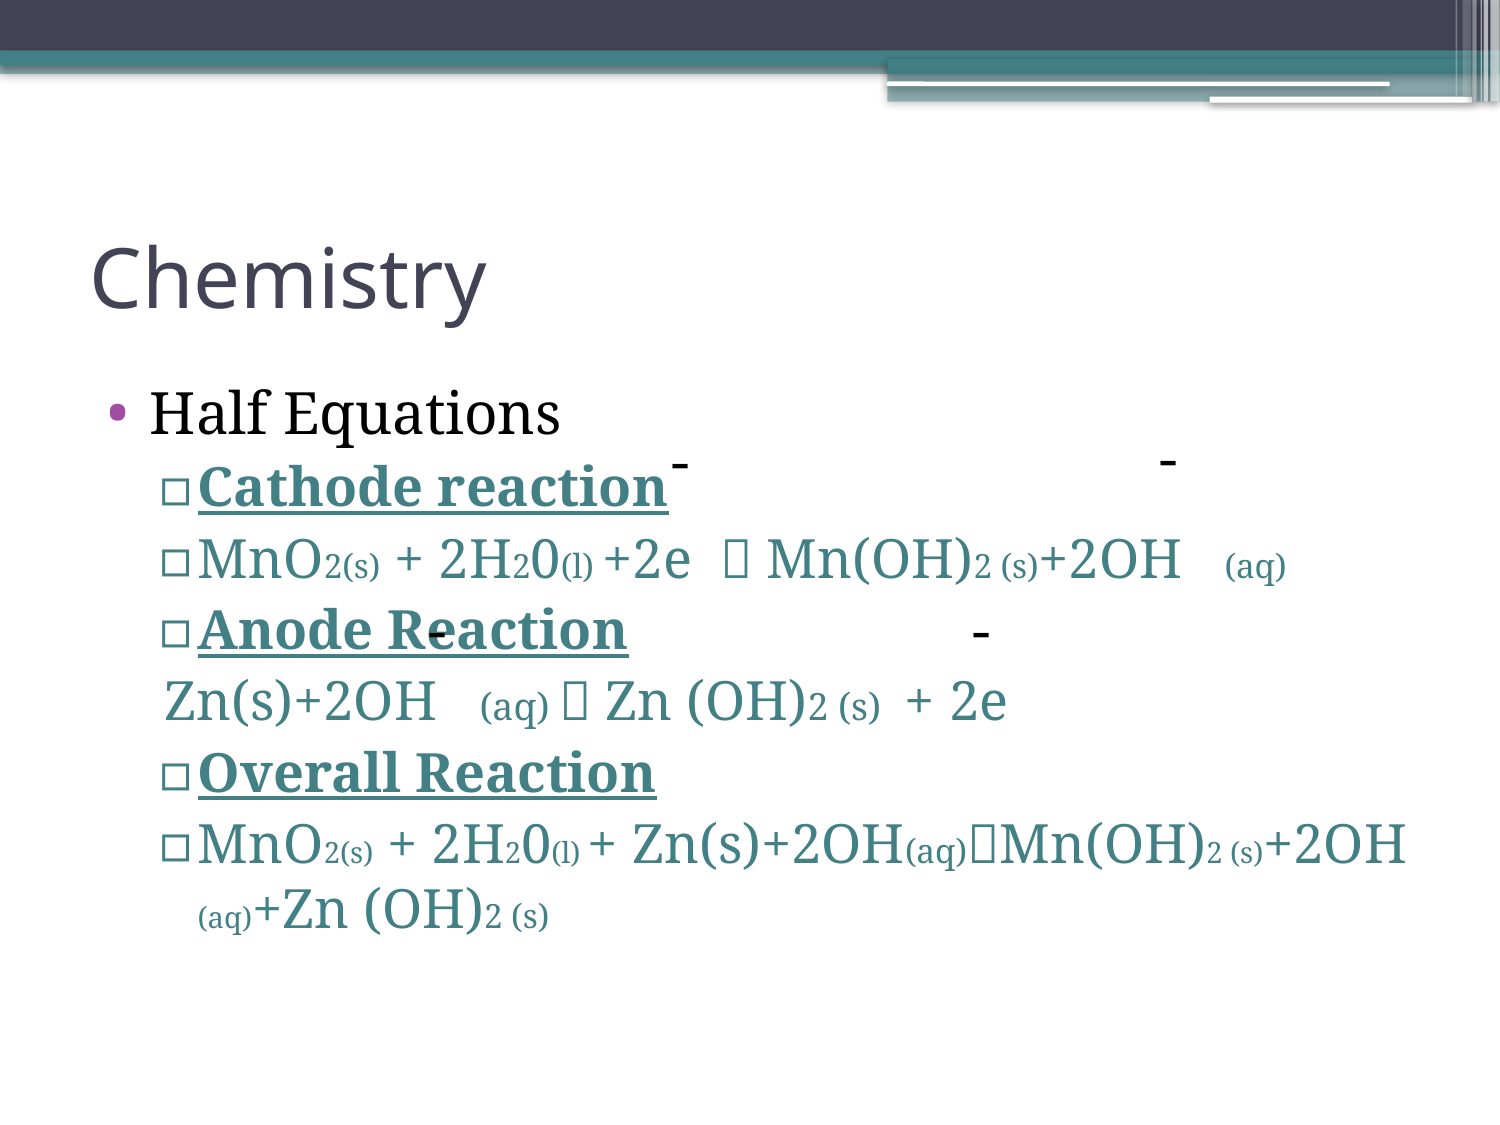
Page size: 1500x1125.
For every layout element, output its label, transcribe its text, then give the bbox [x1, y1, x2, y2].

list Half Equations Cathode reaction MnO2(s) + 2H20(l) +2e  Mn(OH)2 (s)+2OH (aq) Anode Reaction Zn(s)+2OH (aq)  Zn (OH)2 (s) + 2e Overall Reaction MnO2(s) + 2H20(l) + Zn(s)+2OH(aq)Mn(OH)2 (s)+2OH (aq)+Zn (OH)2 (s) [75, 368, 1425, 1079]
text_box - [924, 594, 1040, 662]
text_box - [647, 433, 713, 486]
text_box - [1098, 415, 1239, 497]
text_box - [398, 608, 476, 648]
title Chemistry [75, 187, 1425, 363]
